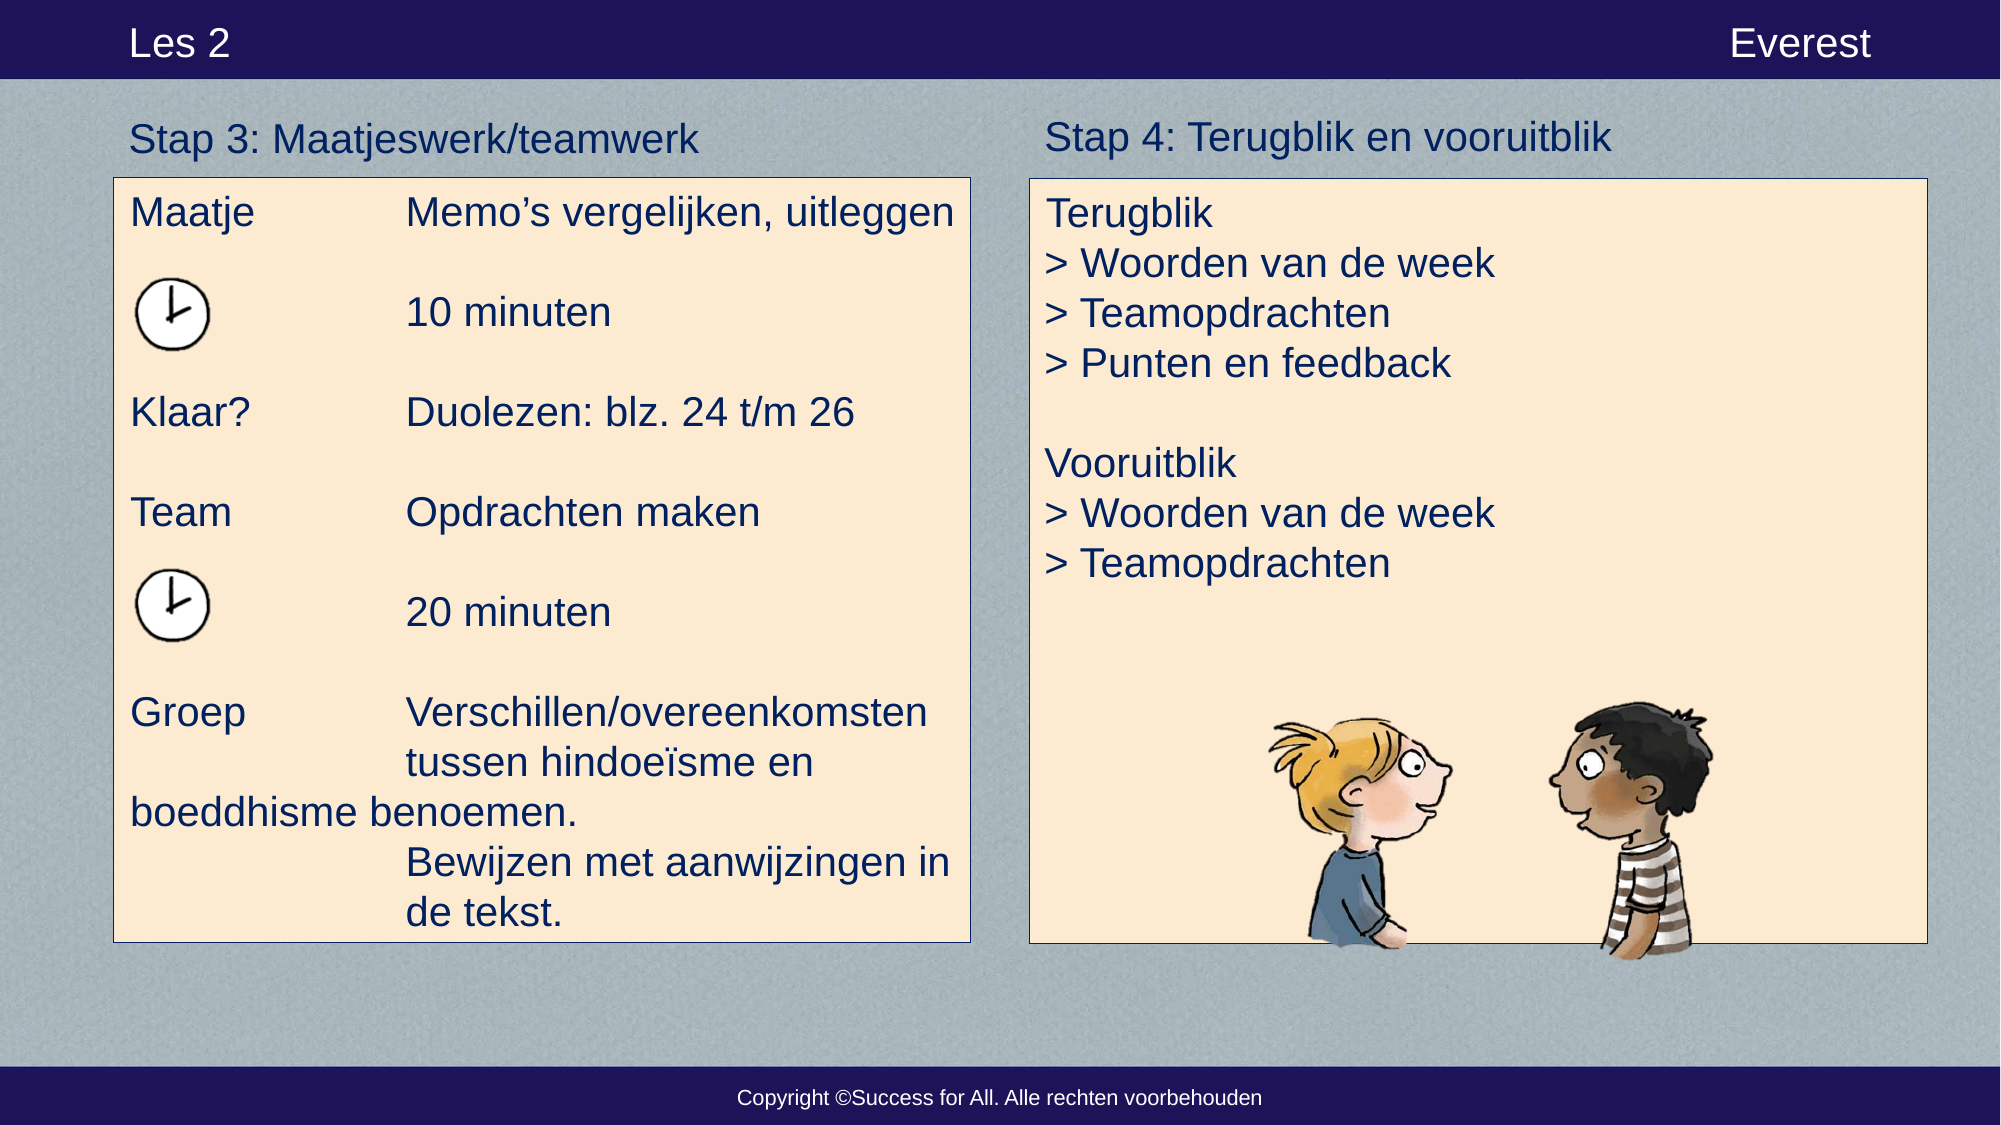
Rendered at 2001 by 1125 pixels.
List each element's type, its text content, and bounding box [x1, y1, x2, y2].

text_box Stap 3: Maatjeswerk/teamwerk [114, 104, 907, 170]
text_box Les 2 [114, 8, 354, 73]
text_box Terugblik > Woorden van de week > Teamopdrachten > Punten en feedback Vooruitblik > Woorden van de week > Teamopdrachten [1029, 178, 1928, 944]
text_box Maatje Memo’s vergelijken, uitleggen 10 minuten Klaar? Duolezen: blz. 24 t/m 26 Team Opdrachten maken 20 minuten Groep Verschillen/overeenkomsten tussen hindoeïsme en boeddhisme benoemen. Bewijzen met aanwijzingen in de tekst. [113, 177, 971, 943]
picture [0, 0, 2001, 1125]
text_box Everest [999, 8, 1886, 73]
text_box Copyright ©Success for All. Alle rechten voorbehouden [0, 1076, 2000, 1125]
text_box Stap 4: Terugblik en vooruitblik [1029, 102, 1822, 168]
